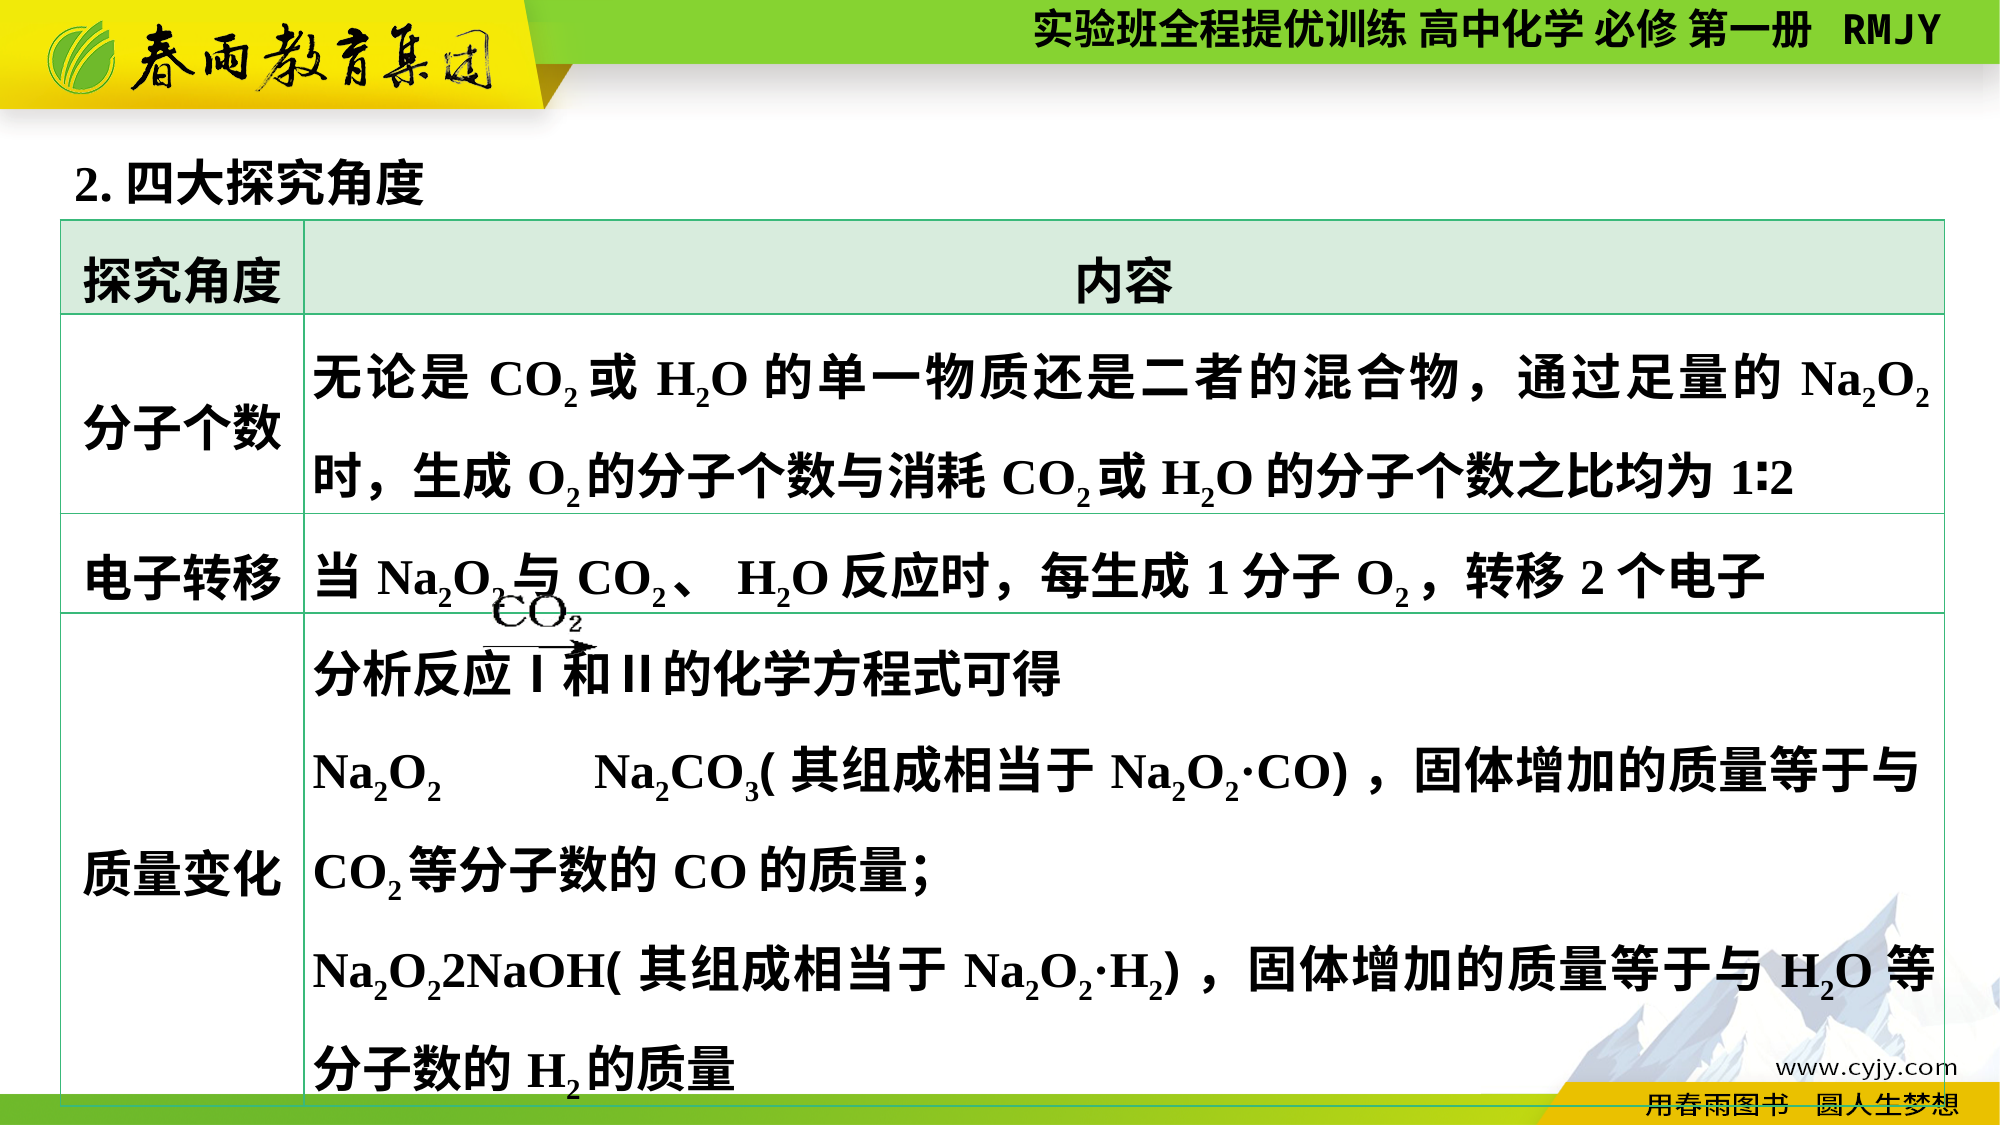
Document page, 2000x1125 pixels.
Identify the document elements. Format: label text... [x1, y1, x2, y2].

picture [0, 0, 2000, 1125]
list 2.四大探究角度 [59, 113, 1944, 209]
